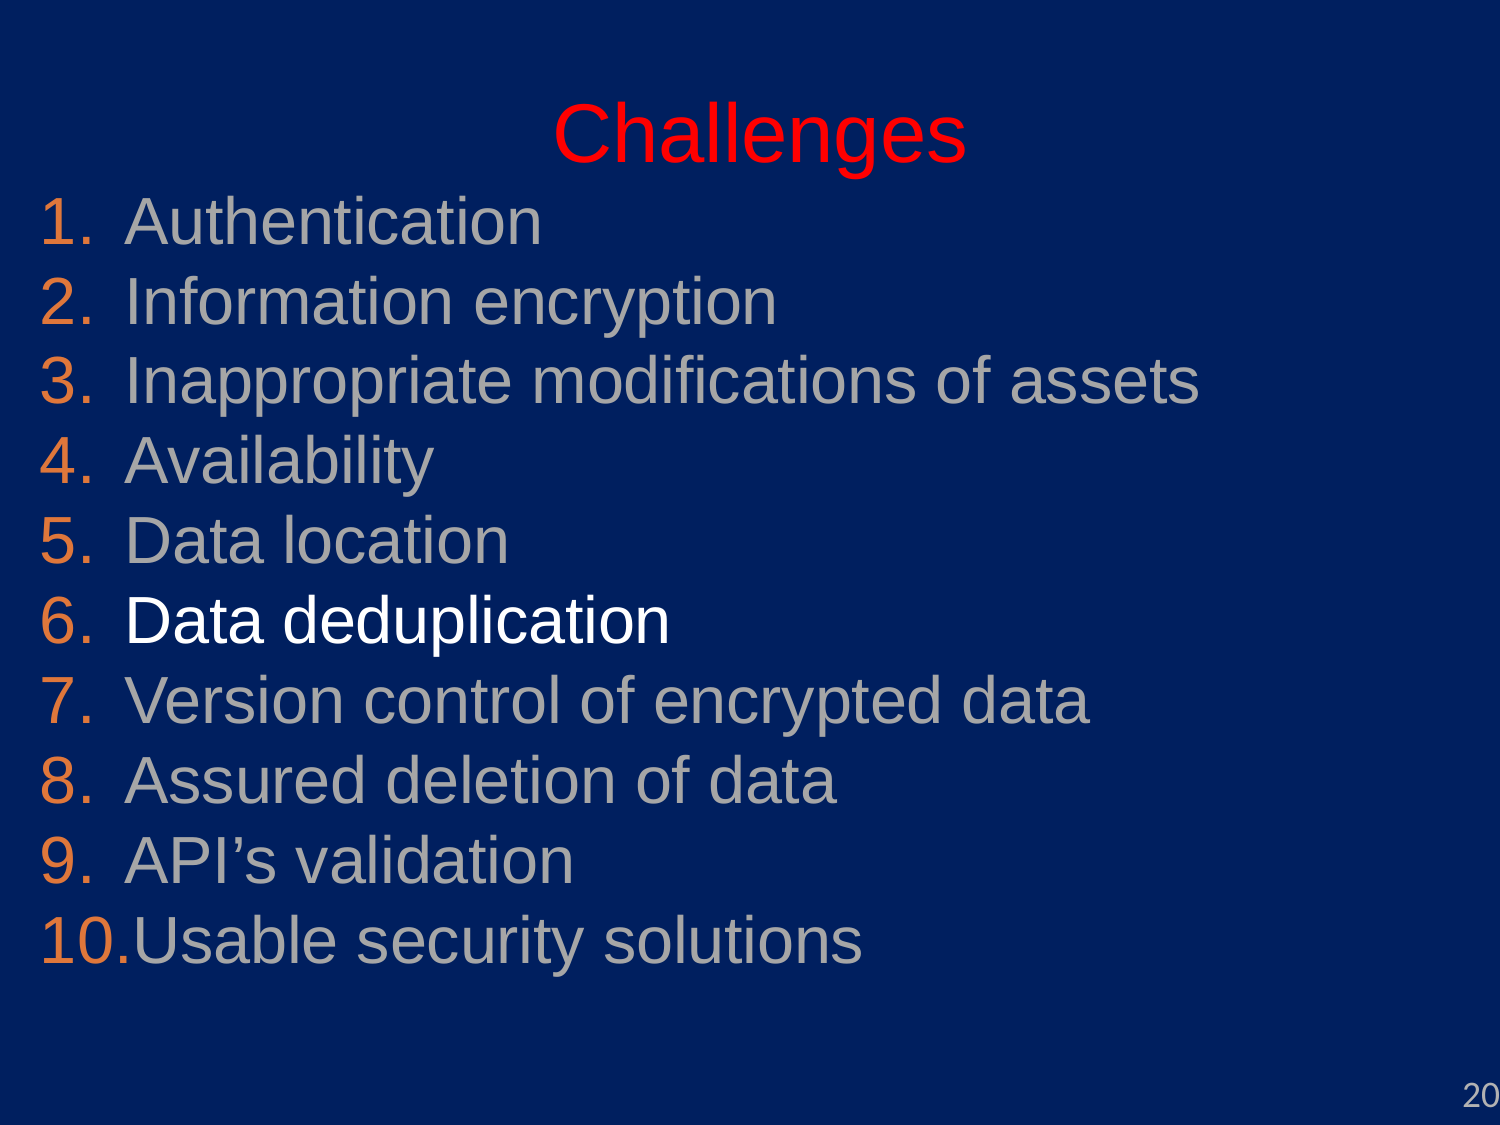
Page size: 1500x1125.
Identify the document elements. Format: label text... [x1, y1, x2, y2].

title Challenges [44, 53, 1456, 267]
slide_number 20 [1437, 1069, 1500, 1125]
text_box Authentication Information encryption Inappropriate modifications of assets Availability Data location Data deduplication Version control of encrypted data Assured deletion of data API’s validation Usable security solutions [37, 177, 1226, 978]
